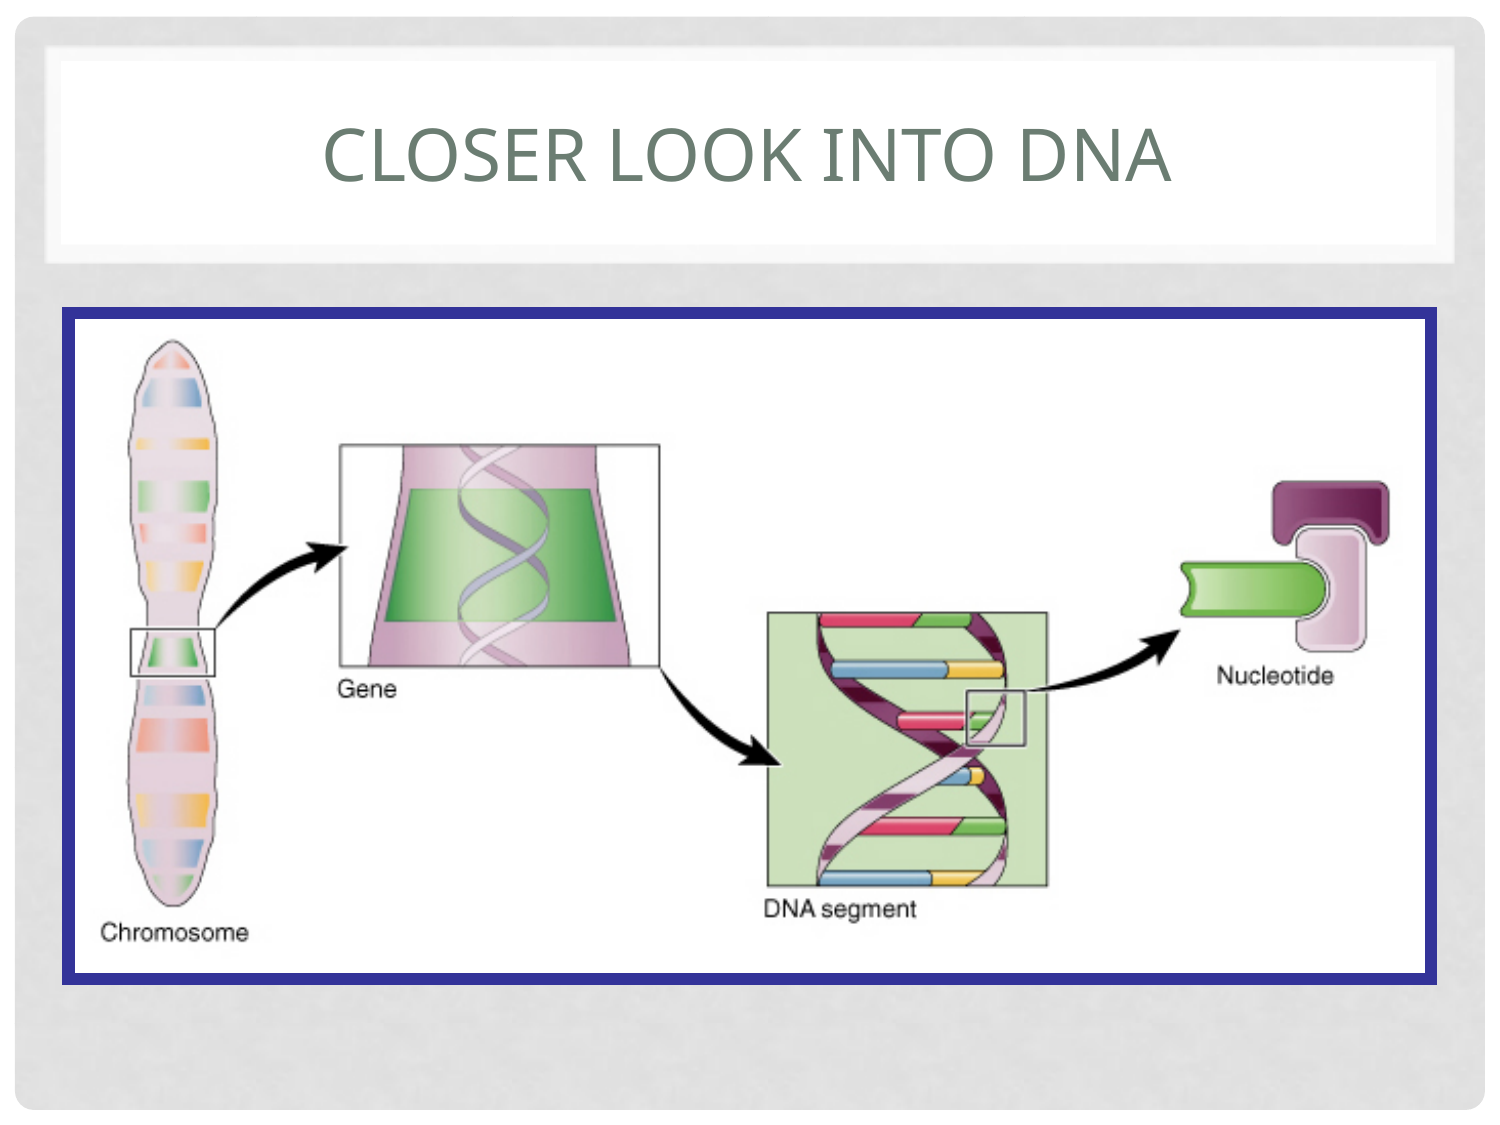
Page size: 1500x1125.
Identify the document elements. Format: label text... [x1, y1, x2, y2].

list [74, 319, 1426, 974]
title Closer look into dna [69, 66, 1425, 238]
